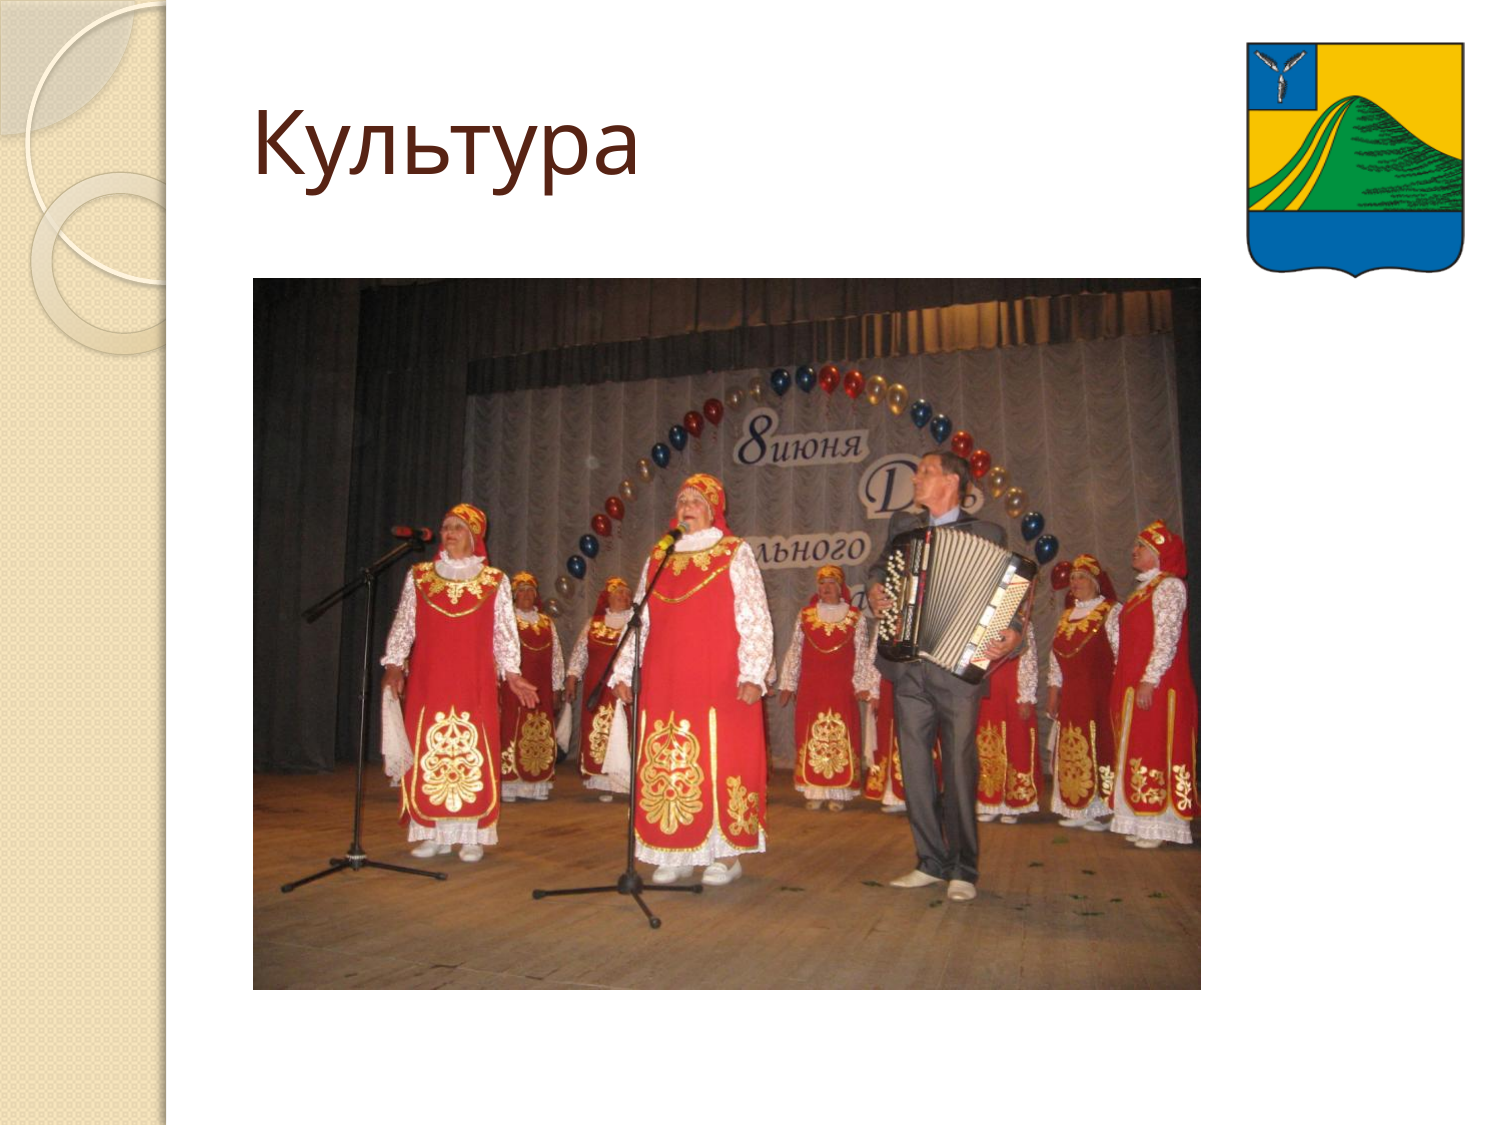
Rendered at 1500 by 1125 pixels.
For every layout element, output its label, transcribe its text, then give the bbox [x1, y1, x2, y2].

title Культура [235, 45, 1239, 233]
picture [1245, 42, 1465, 280]
text_box [25, 0, 268, 86]
picture [253, 278, 1202, 990]
